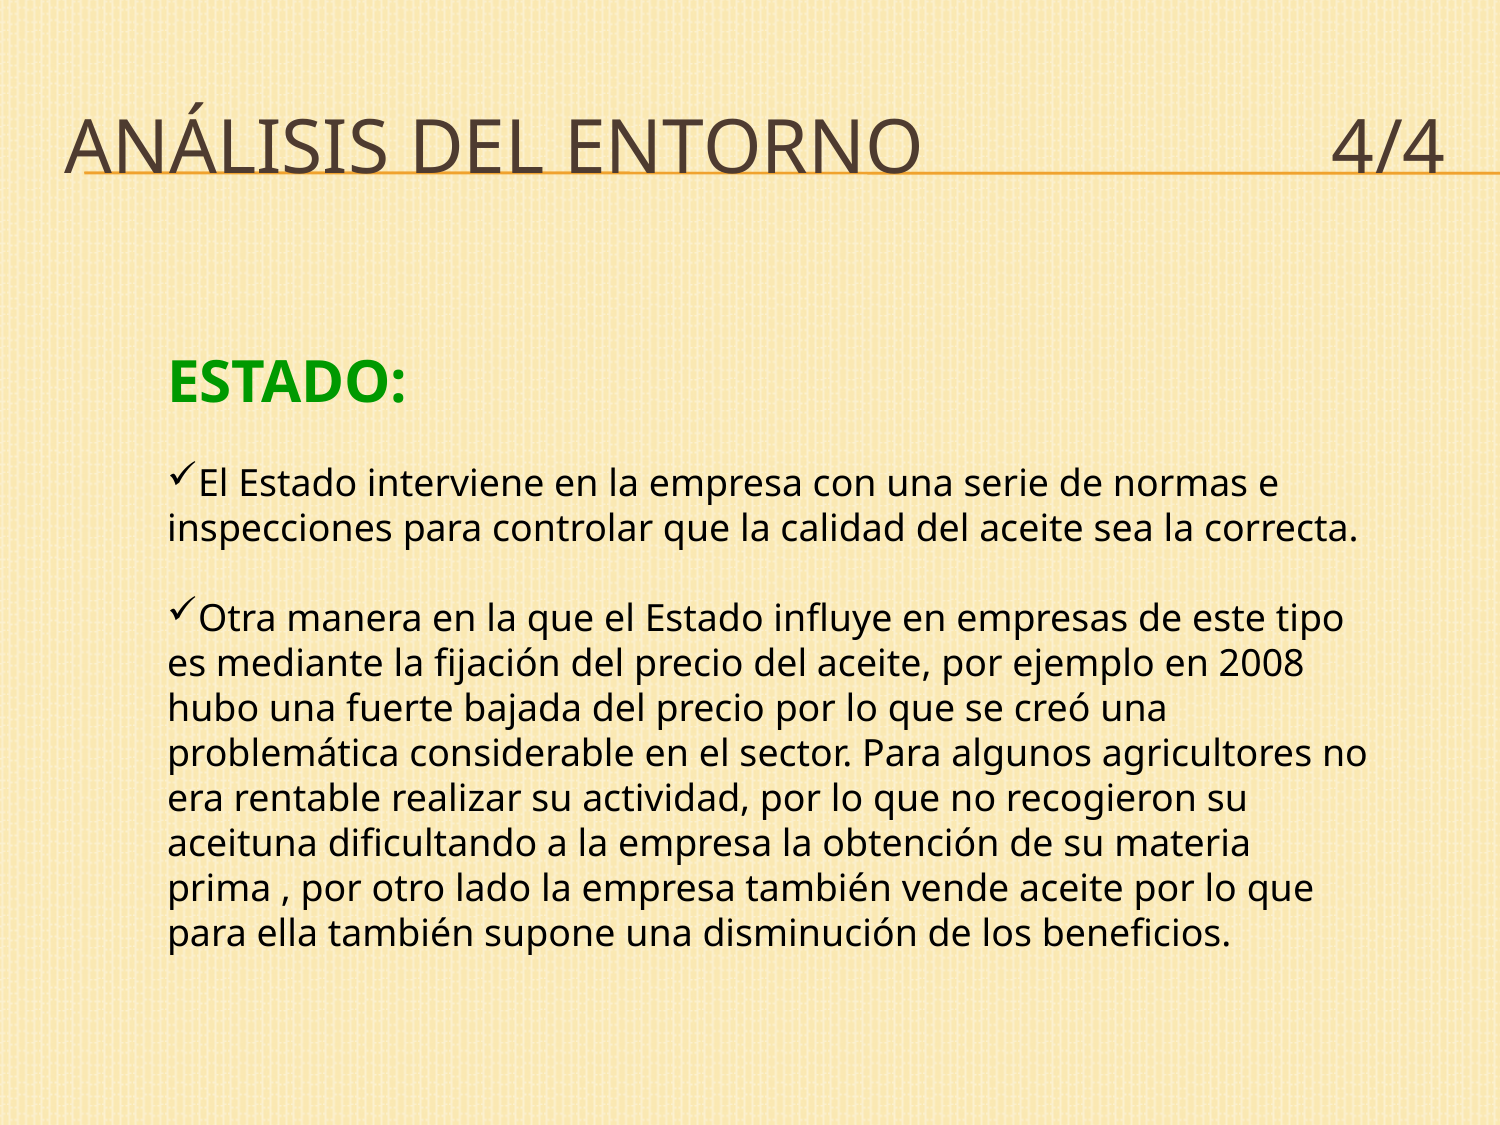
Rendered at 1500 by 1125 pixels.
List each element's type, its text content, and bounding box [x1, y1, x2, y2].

title ANÁLISIS DEL ENTORNO 4/4 [49, 75, 1475, 213]
text_box ESTADO: El Estado interviene en la empresa con una serie de normas e inspecciones para controlar que la calidad del aceite sea la correcta. Otra manera en la que el Estado influye en empresas de este tipo es mediante la fijación del precio del aceite, por ejemplo en 2008 hubo una fuerte bajada del precio por lo que se creó una problemática considerable en el sector. Para algunos agricultores no era rentable realizar su actividad, por lo que no recogieron su aceituna dificultando a la empresa la obtención de su materia prima , por otro lado la empresa también vende aceite por lo que para ella también supone una disminución de los beneficios. [152, 337, 1395, 962]
